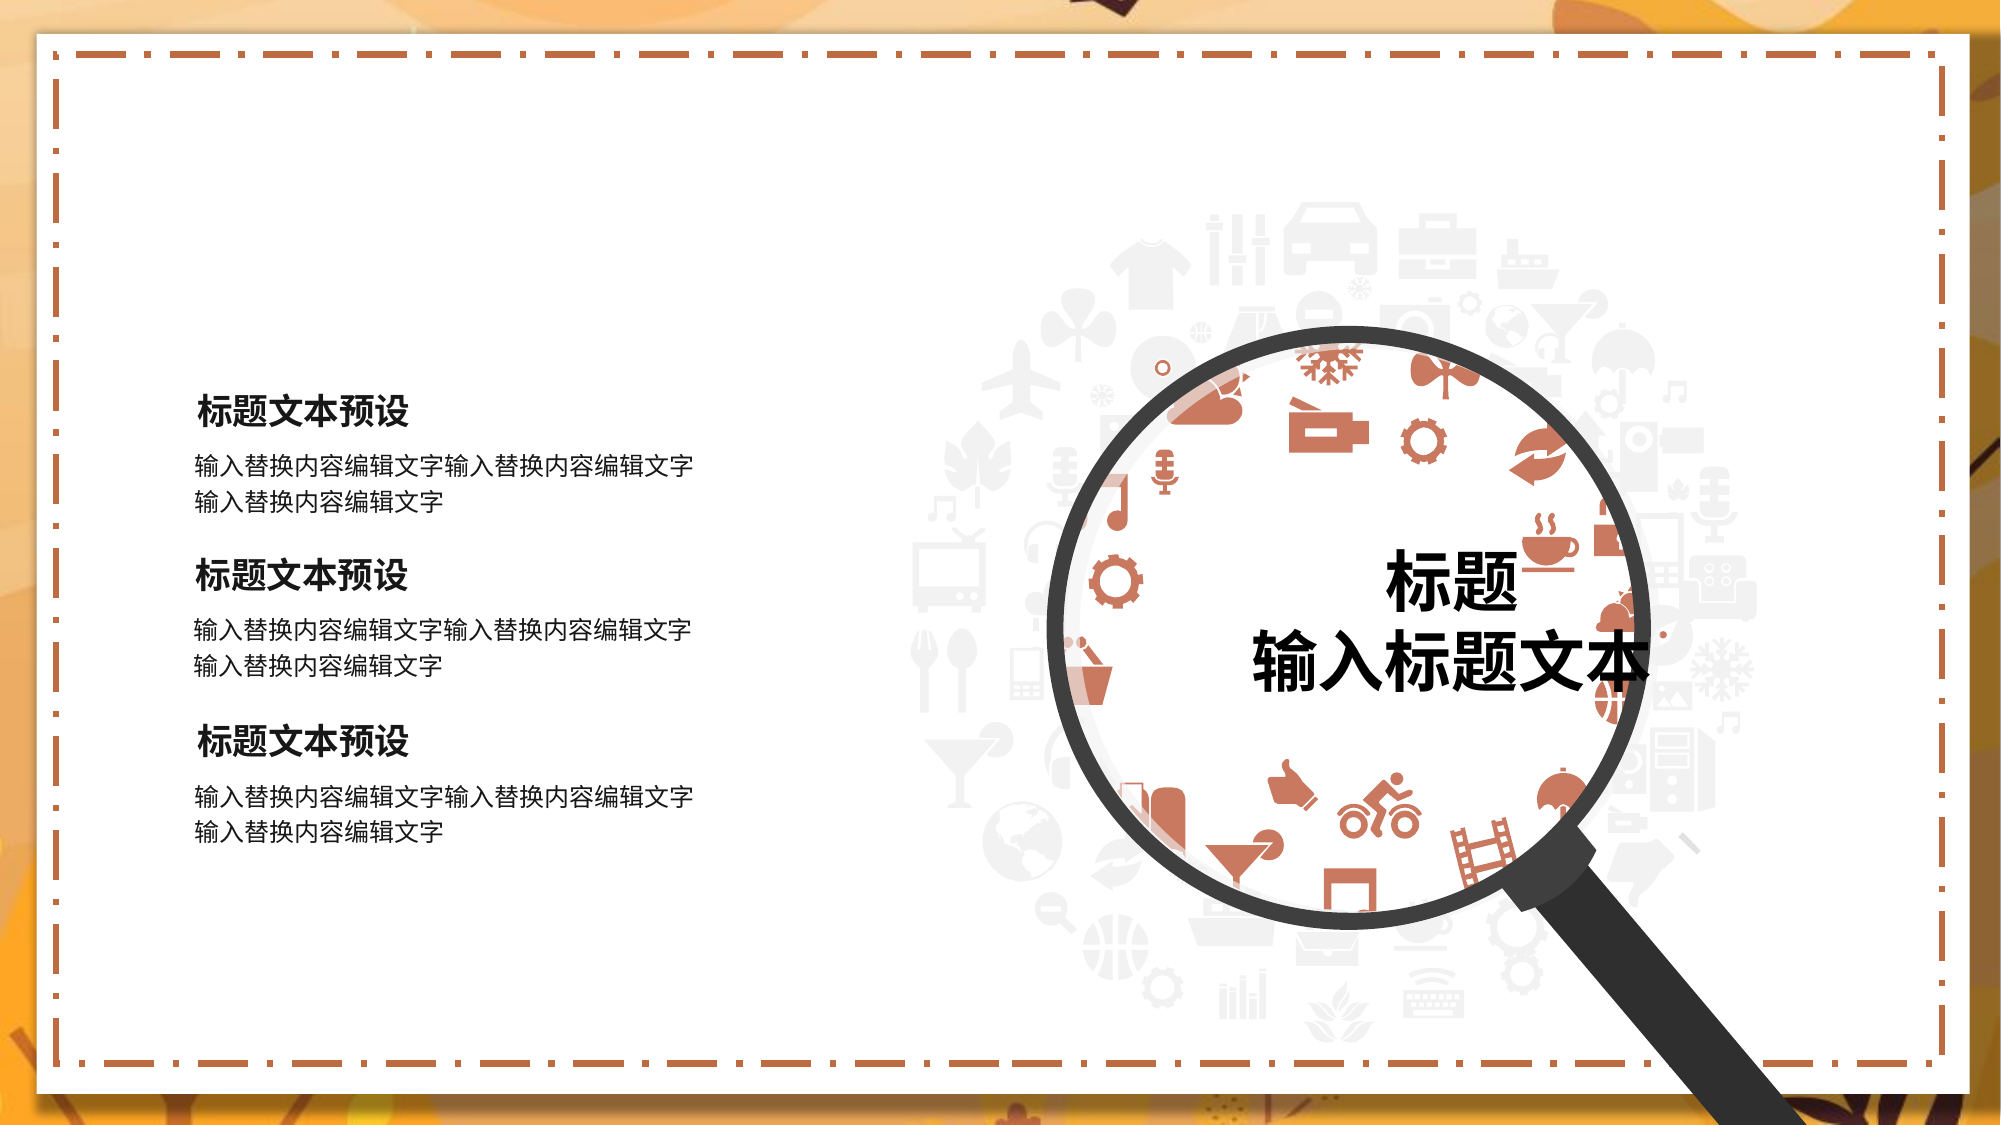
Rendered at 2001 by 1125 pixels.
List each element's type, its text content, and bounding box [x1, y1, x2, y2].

picture [0, 0, 2000, 1125]
text_box 输入替换内容编辑文字输入替换内容编辑文字输入替换内容编辑文字 [180, 437, 720, 529]
text_box 输入替换内容编辑文字输入替换内容编辑文字输入替换内容编辑文字 [180, 767, 720, 860]
text_box 标题文本预设 [181, 545, 542, 604]
text_box 标题文本预设 [182, 381, 543, 440]
text_box 标题文本预设 [182, 711, 543, 770]
text_box 输入替换内容编辑文字输入替换内容编辑文字输入替换内容编辑文字 [178, 601, 718, 693]
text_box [909, 202, 1808, 1125]
